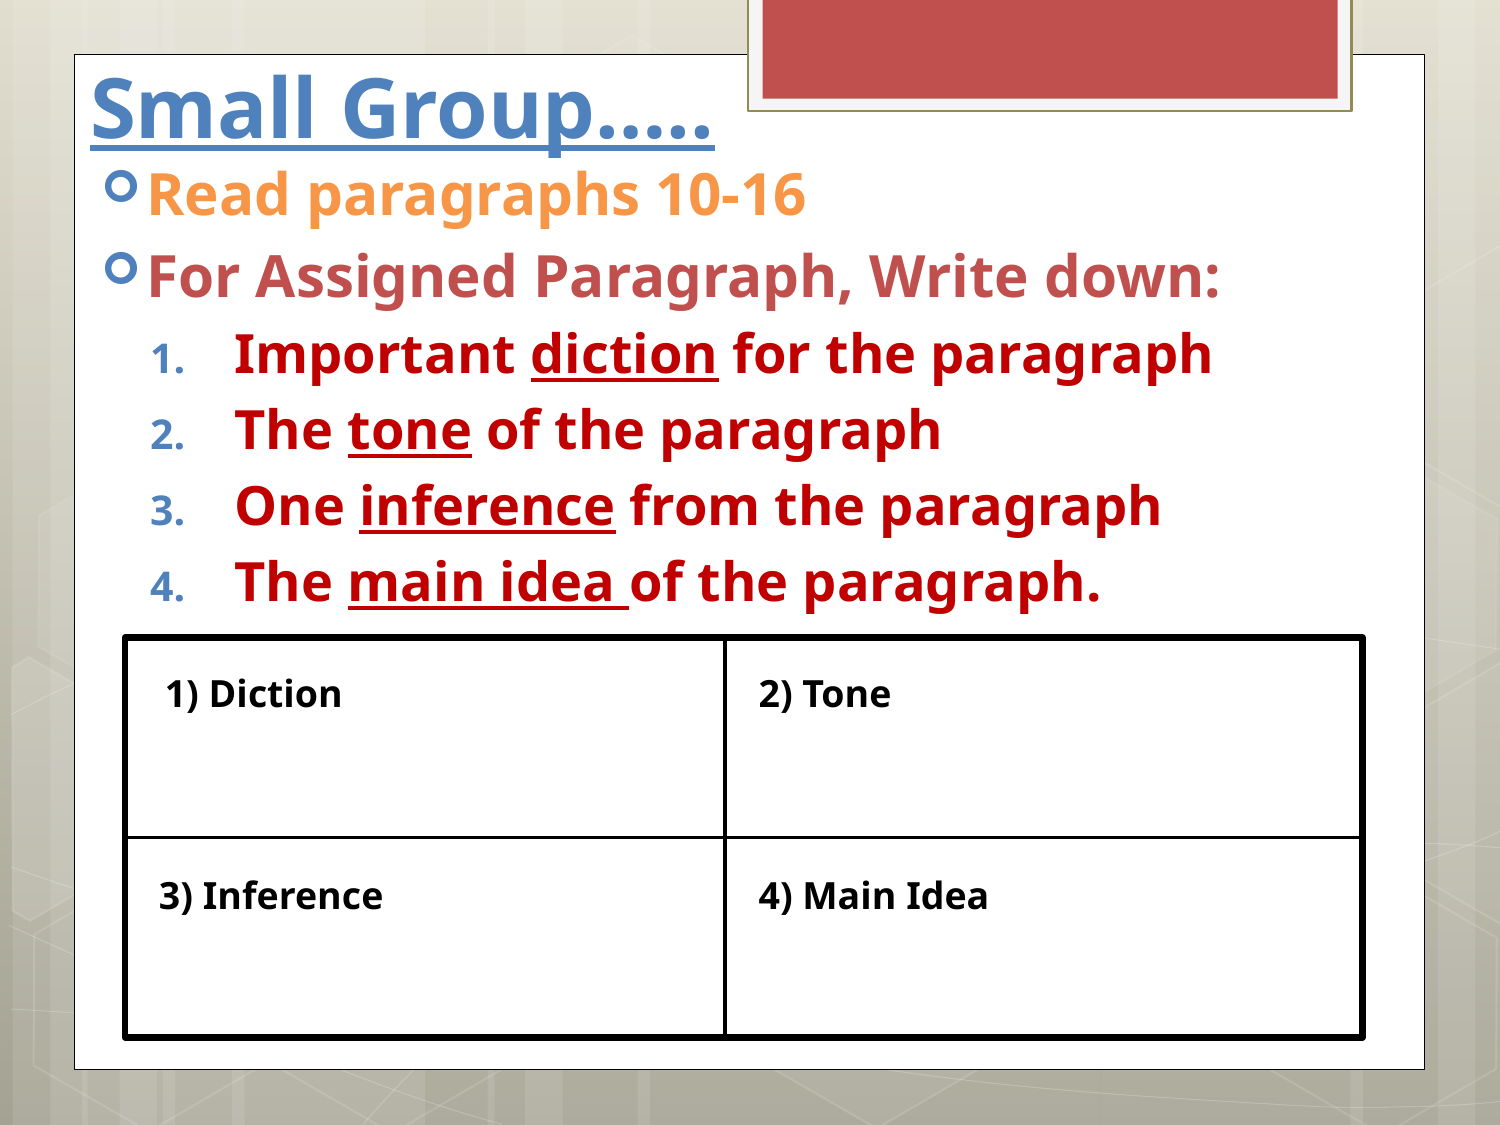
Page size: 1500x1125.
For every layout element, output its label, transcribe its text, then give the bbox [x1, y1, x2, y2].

list Read paragraphs 10-16 For Assigned Paragraph, Write down: Important diction for the paragraph The tone of the paragraph One inference from the paragraph The main idea of the paragraph. [75, 149, 1283, 650]
text_box 2) Tone [743, 662, 957, 723]
title Small Group….. [75, 0, 1228, 149]
text_box 3) Inference [144, 864, 400, 925]
text_box 4) Main Idea [743, 864, 1088, 925]
text_box 1) Diction [149, 662, 363, 723]
text_box [124, 636, 1364, 1039]
